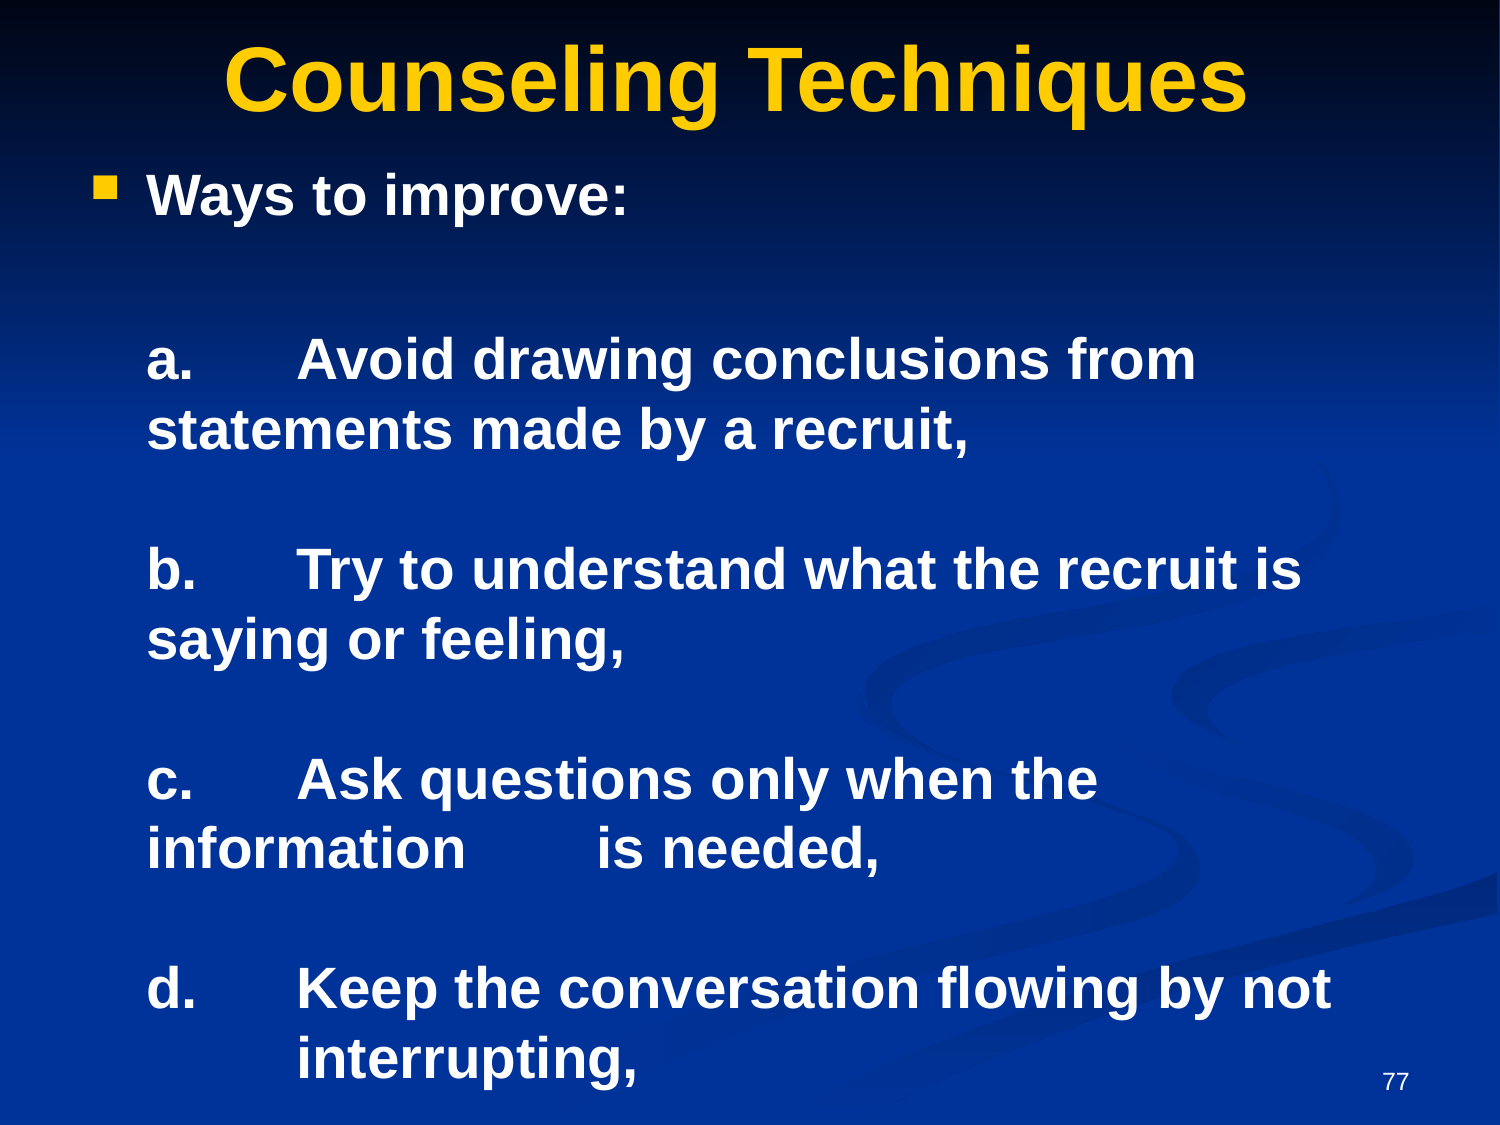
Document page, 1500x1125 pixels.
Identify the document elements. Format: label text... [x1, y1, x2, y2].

title Counseling Techniques [62, 0, 1413, 151]
list Ways to improve: a. Avoid drawing conclusions from statements made by a recruit, b. Try to understand what the recruit is saying or feeling, c. Ask questions only when the information is needed, d. Keep the conversation flowing by not interrupting, [74, 149, 1426, 1125]
